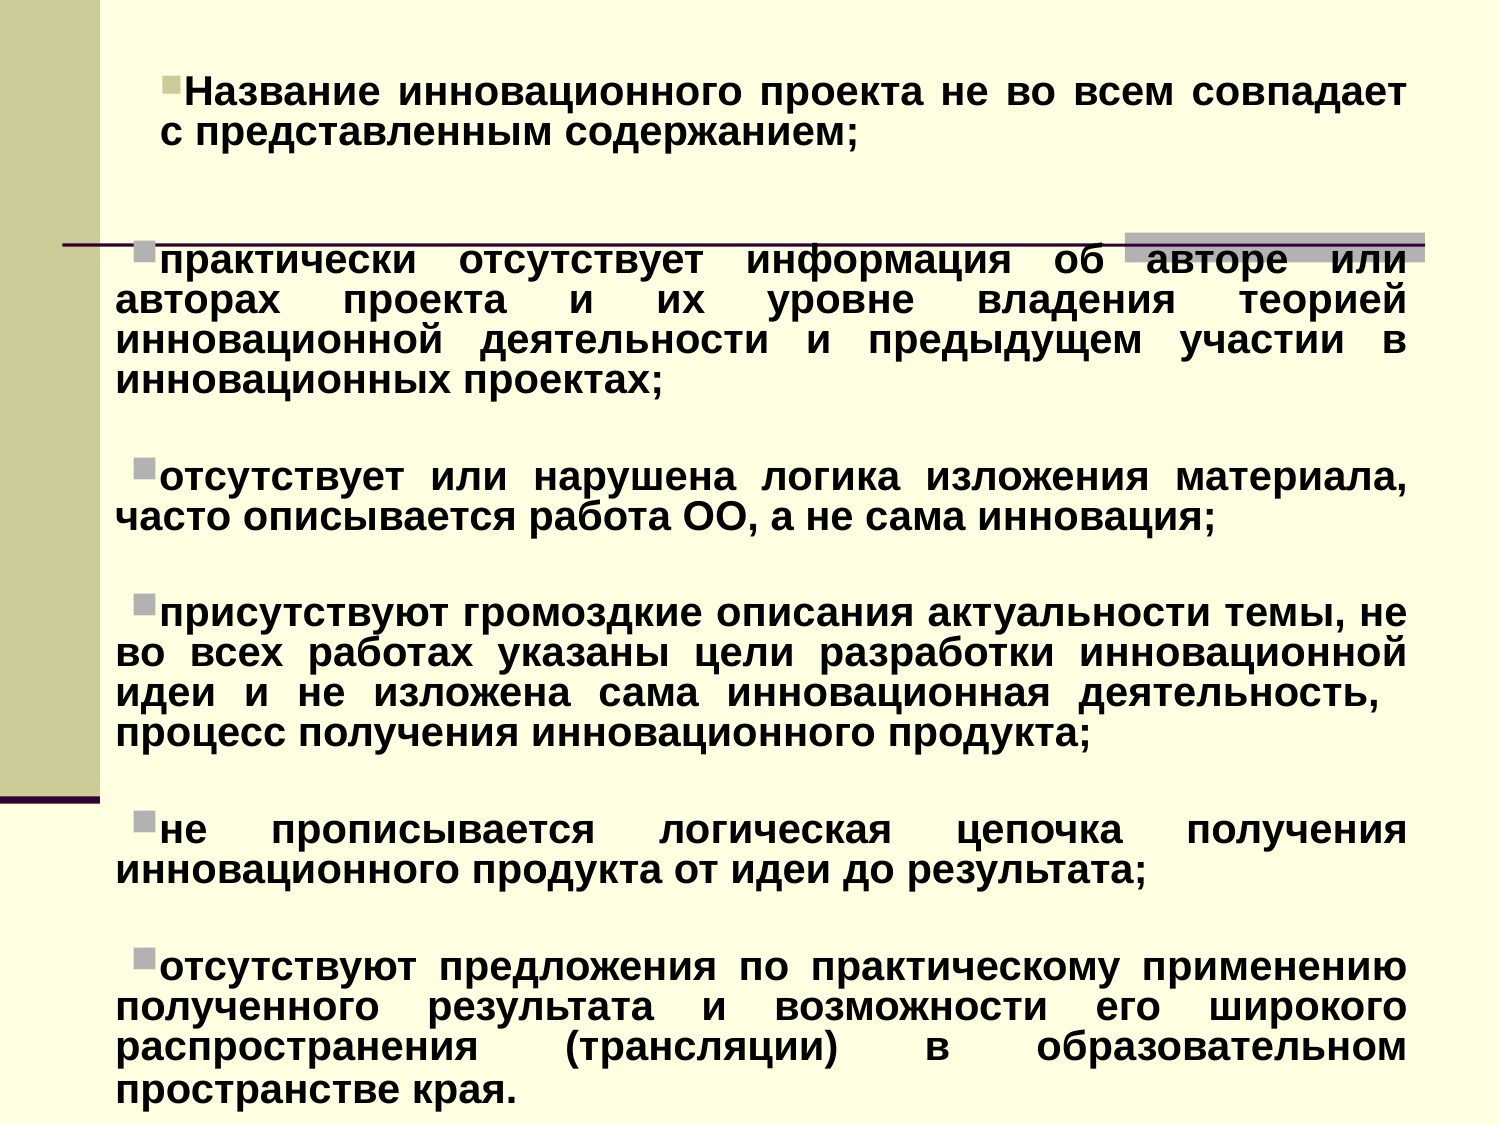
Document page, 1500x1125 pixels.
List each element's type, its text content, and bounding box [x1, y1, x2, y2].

list Название инновационного проекта не во всем совпадает с представленным содержанием; практически отсутствует информация об авторе или авторах проекта и их уровне владения теорией инновационной деятельности и предыдущем участии в инновационных проектах; отсутствует или нарушена логика изложения материала, часто описывается работа ОО, а не сама инновация; присутствуют громоздкие описания актуальности темы, не во всех работах указаны цели разработки инновационной идеи и не изложена сама инновационная деятельность, процесс получения инновационного продукта; не прописывается логическая цепочка получения инновационного продукта от идеи до результата; отсутствуют предложения по практическому применению полученного результата и возможности его широкого распространения (трансляции) в образовательном пространстве края. [100, 66, 1424, 1071]
